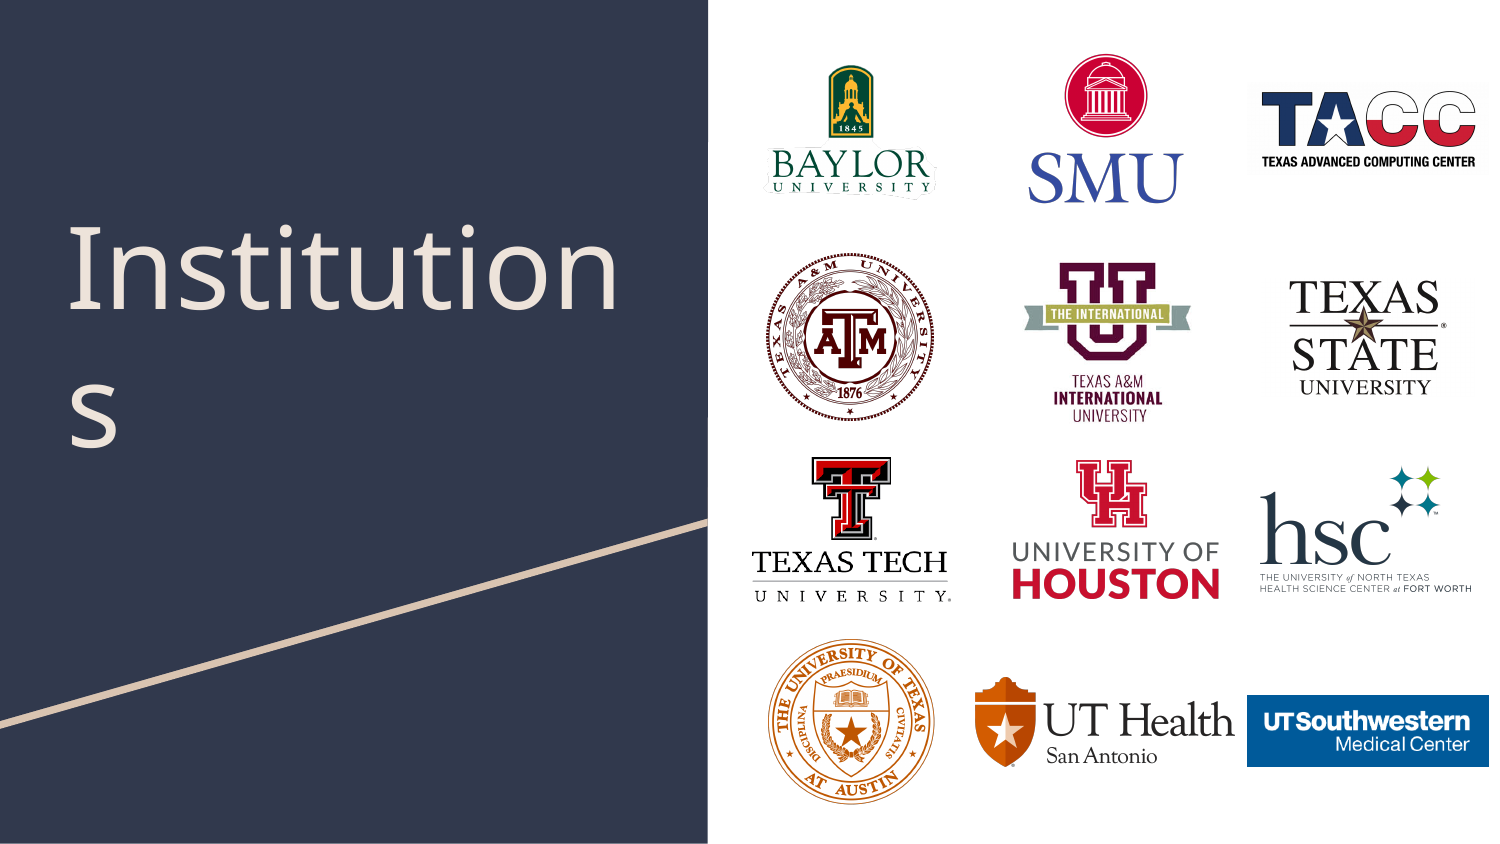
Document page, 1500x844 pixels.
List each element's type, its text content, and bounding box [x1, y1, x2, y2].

picture [974, 677, 1235, 767]
picture [1013, 256, 1196, 429]
title Institutions [51, 82, 660, 494]
picture [767, 638, 935, 806]
picture [1247, 694, 1489, 767]
picture [1021, 50, 1188, 207]
picture [1247, 82, 1489, 176]
picture [766, 253, 934, 421]
picture [1013, 458, 1220, 599]
picture [1261, 277, 1475, 397]
picture [758, 29, 942, 228]
picture [1260, 465, 1471, 593]
picture [747, 453, 954, 604]
